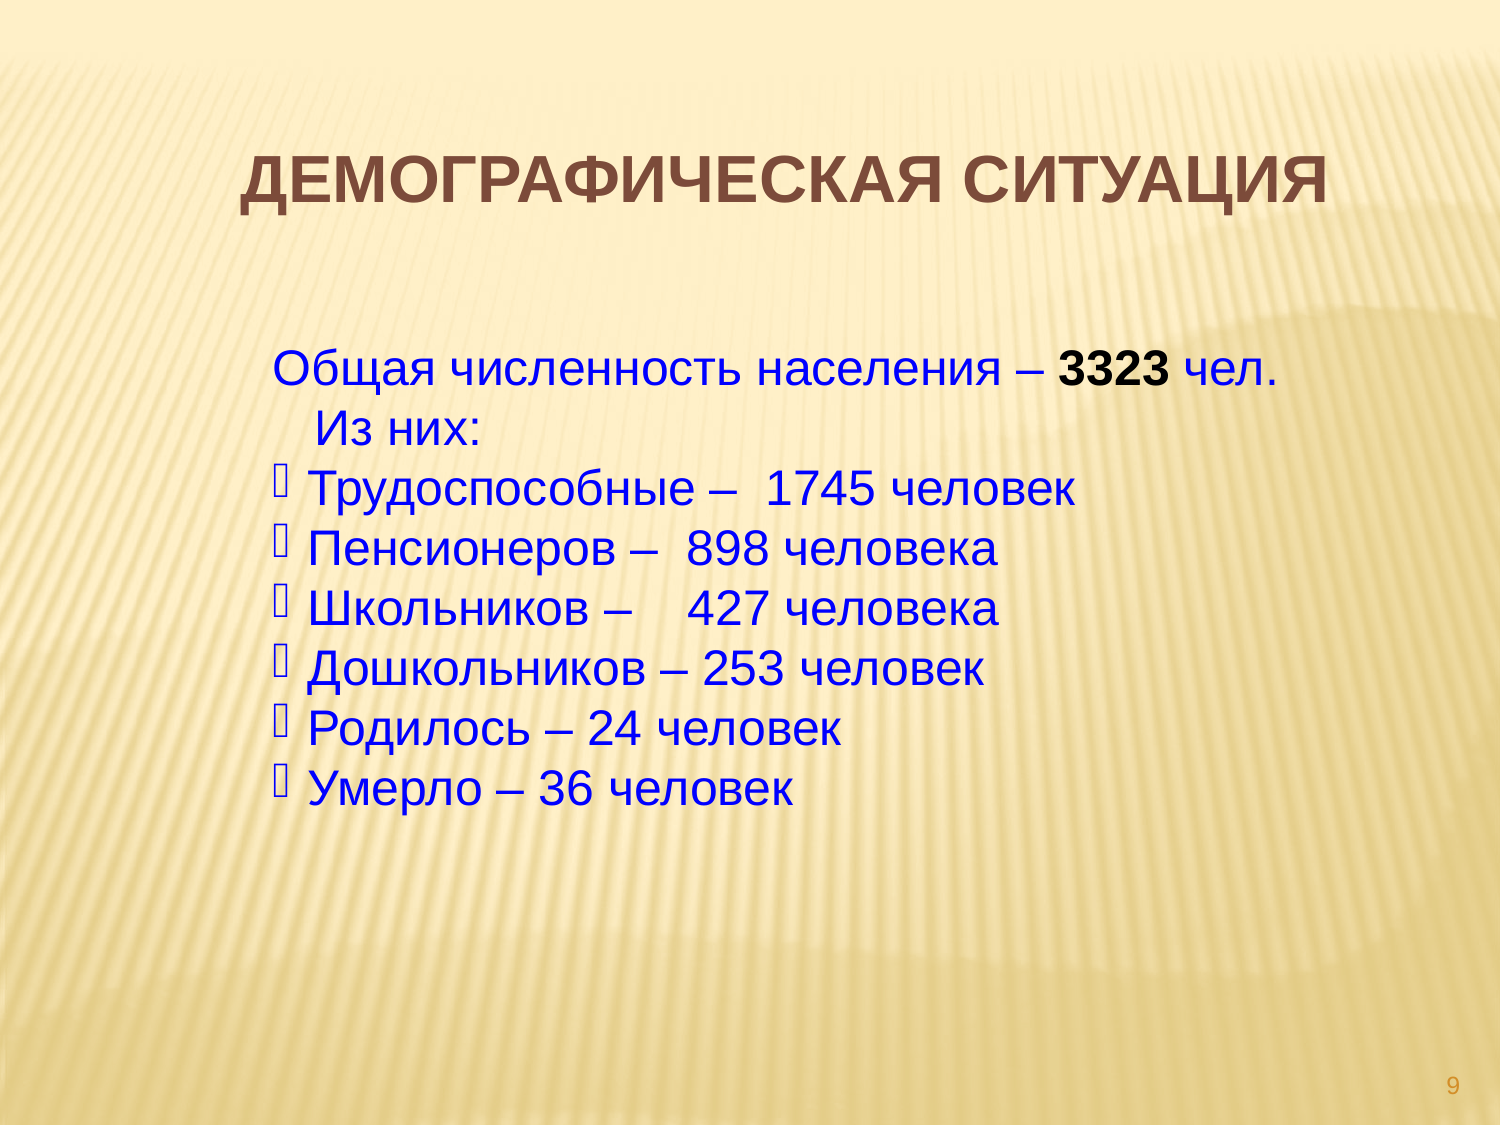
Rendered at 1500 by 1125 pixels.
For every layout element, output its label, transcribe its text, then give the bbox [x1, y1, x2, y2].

text_box ДЕМОГРАФИЧЕСКАЯ СИТУАЦИЯ [152, 128, 1418, 224]
text_box Общая численность населения – 3323 чел. Из них: Трудоспособные – 1745 человек Пенсионеров – 898 человека Школьников – 427 человека Дошкольников – 253 человек Родилось – 24 человек Умерло – 36 человек [257, 328, 1325, 823]
slide_number 9 [1350, 1062, 1475, 1103]
